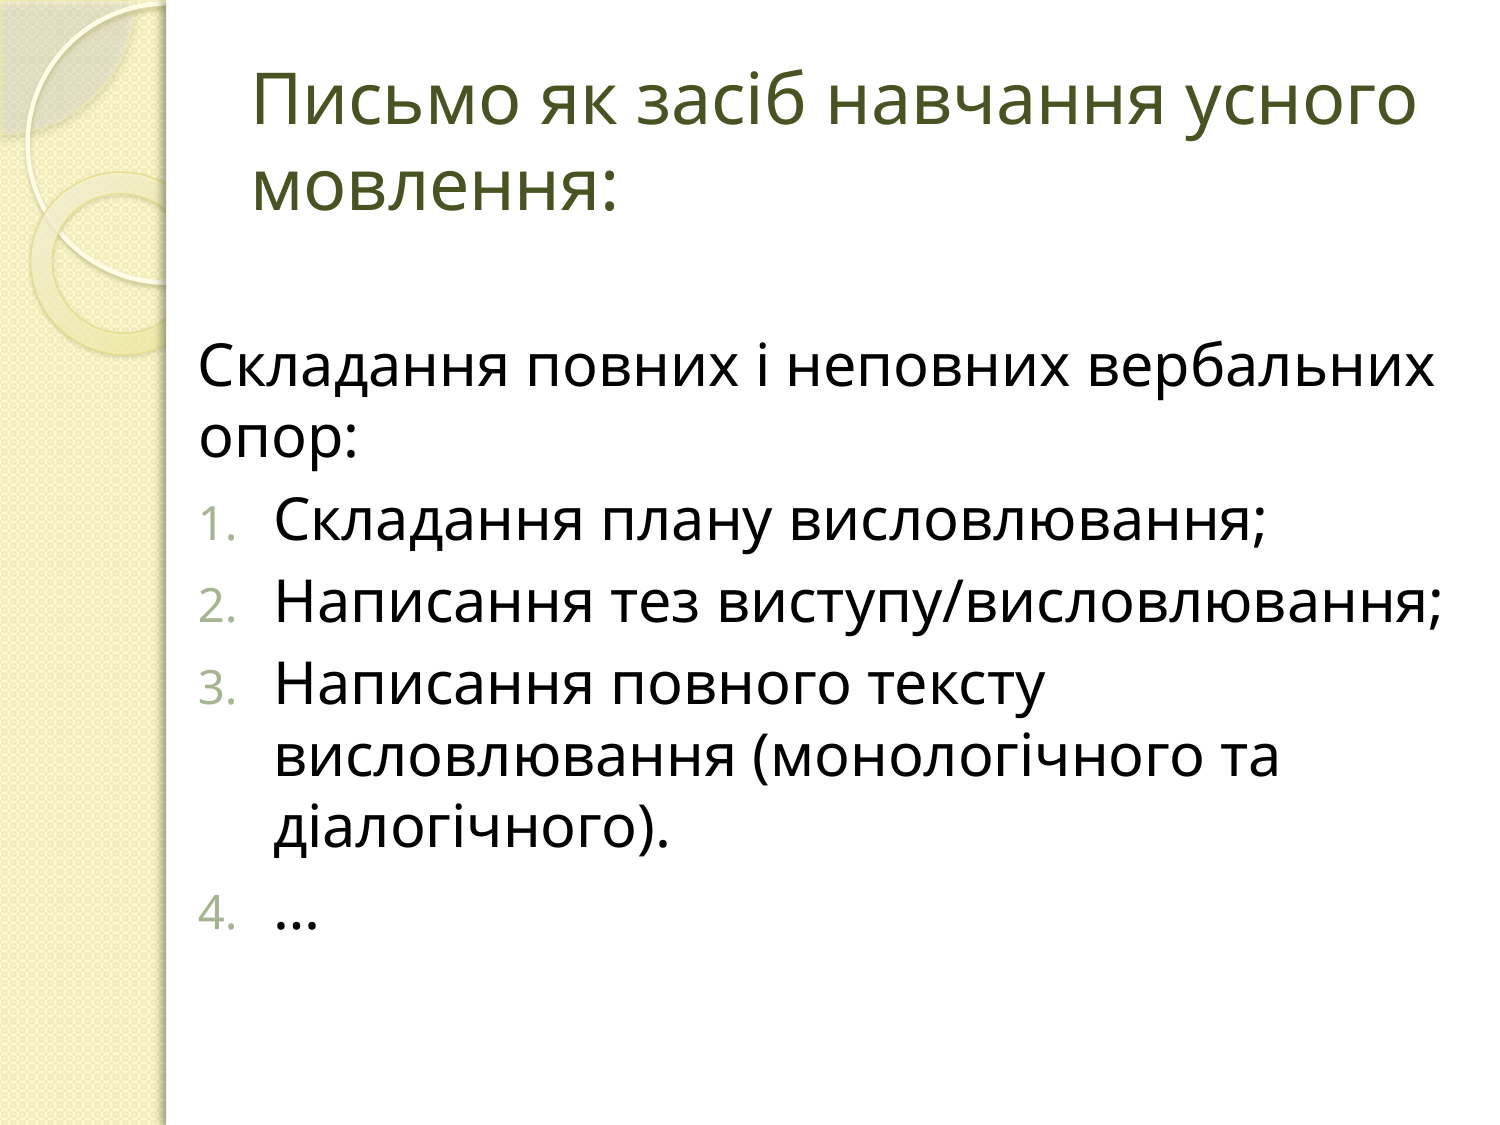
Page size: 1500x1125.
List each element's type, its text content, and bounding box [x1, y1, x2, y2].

title Письмо як засіб навчання усного мовлення: [235, 45, 1466, 233]
list Складання повних і неповних вербальних опор: Складання плану висловлювання; Написання тез виступу/висловлювання; Написання повного тексту висловлювання (монологічного та діалогічного). … [171, 237, 1466, 1025]
